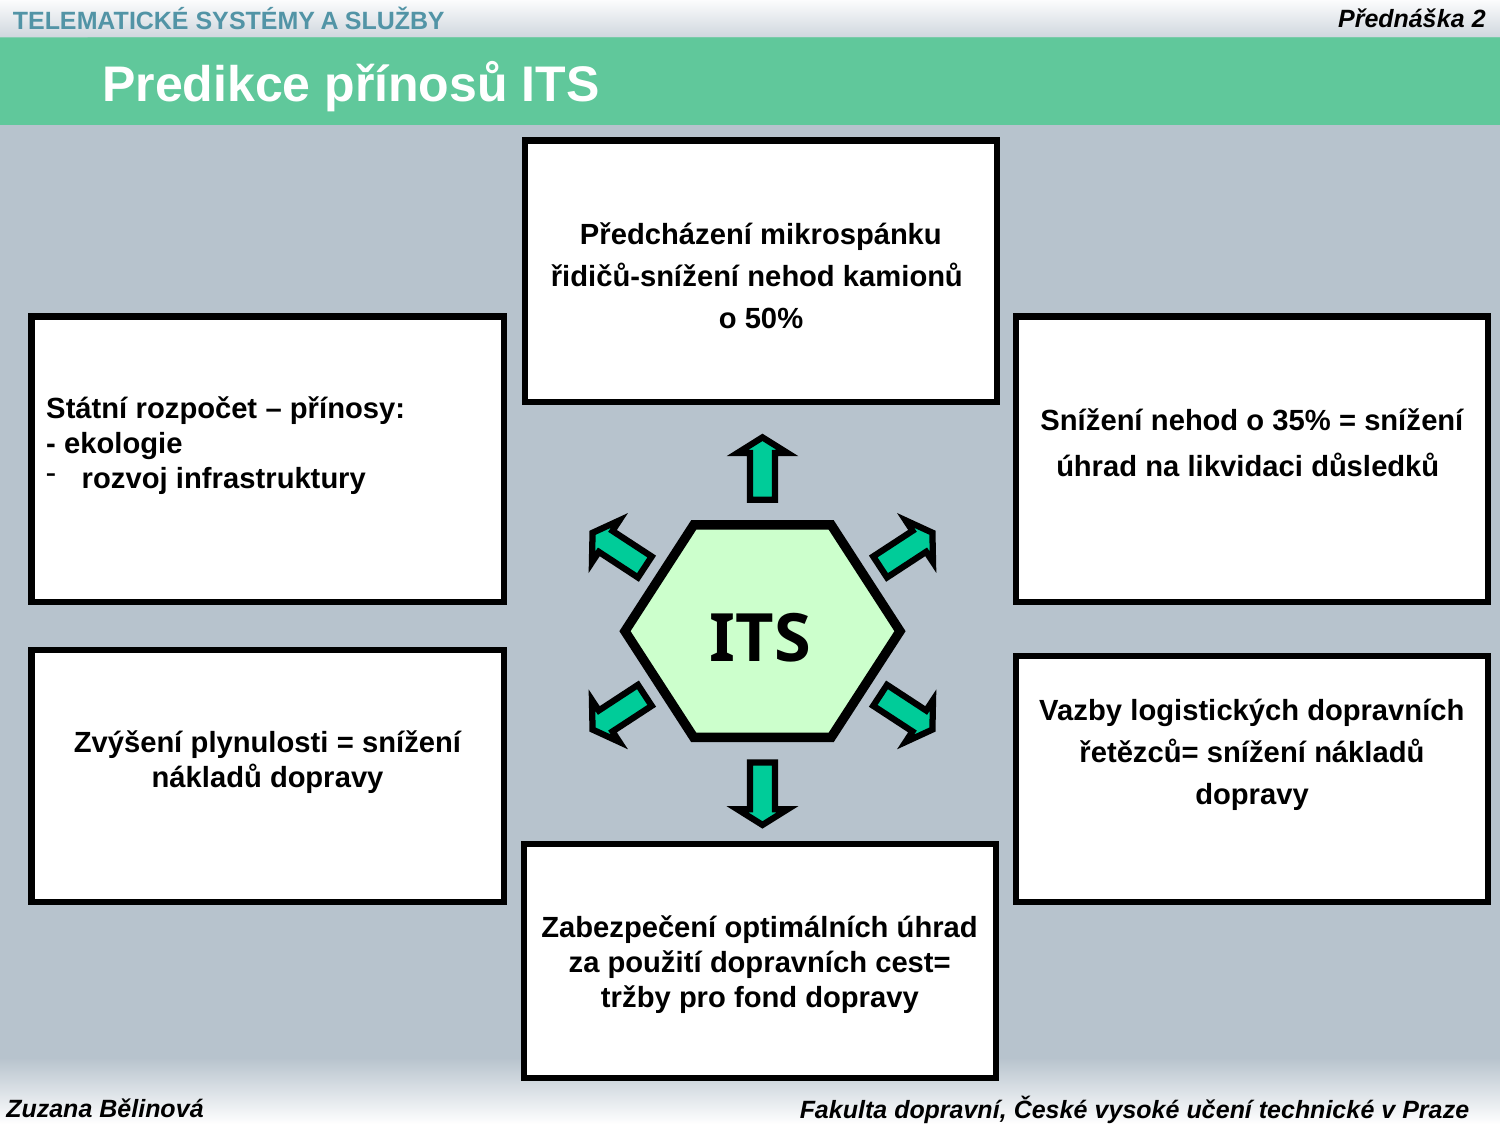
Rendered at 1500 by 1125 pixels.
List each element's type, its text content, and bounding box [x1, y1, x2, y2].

text_box Státní rozpočet – přínosy: - ekologie rozvoj infrastruktury [31, 316, 504, 603]
text_box Zvýšení plynulosti = snížení nákladů dopravy [31, 650, 504, 903]
text_box Vazby logistických dopravních řetězců= snížení nákladů dopravy [1015, 656, 1489, 903]
text_box Zabezpečení optimálních úhrad za použití dopravních cest= tržby pro fond dopravy [523, 843, 997, 1079]
text_box Předcházení mikrospánku řidičů-snížení nehod kamionů o 50% [525, 140, 998, 402]
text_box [587, 437, 938, 826]
title Predikce přínosů ITS [87, 37, 1500, 126]
text_box Snížení nehod o 35% = snížení úhrad na likvidaci důsledků [1015, 316, 1489, 603]
